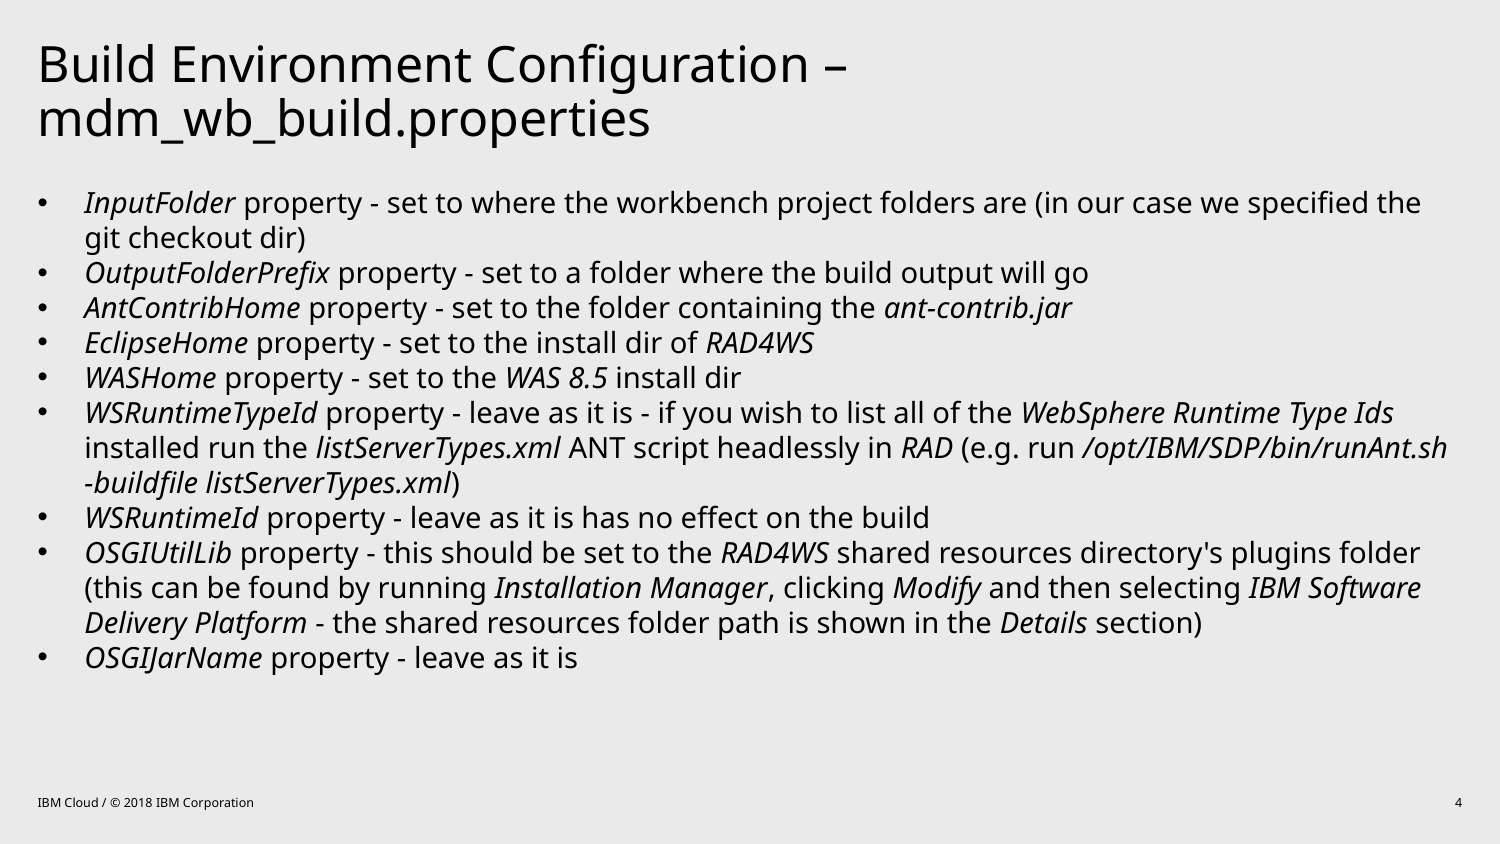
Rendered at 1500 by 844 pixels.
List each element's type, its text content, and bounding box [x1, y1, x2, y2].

title Build Environment Configuration – mdm_wb_build.properties [37, 38, 1463, 154]
slide_number 4 [1125, 791, 1463, 815]
footer IBM Cloud / © 2018 IBM Corporation [37, 791, 1088, 815]
list InputFolder property - set to where the workbench project folders are (in our case we specified the git checkout dir) OutputFolderPrefix property - set to a folder where the build output will go AntContribHome property - set to the folder containing the ant-contrib.jar EclipseHome property - set to the install dir of RAD4WS WASHome property - set to the WAS 8.5 install dir WSRuntimeTypeId property - leave as it is - if you wish to list all of the WebSphere Runtime Type Ids installed run the listServerTypes.xml ANT script headlessly in RAD (e.g. run /opt/IBM/SDP/bin/runAnt.sh -buildfile listServerTypes.xml) WSRuntimeId property - leave as it is has no effect on the build OSGIUtilLib property - this should be set to the RAD4WS shared resources directory's plugins folder (this can be found by running Installation Manager, clicking Modify and then selecting IBM Software Delivery Platform - the shared resources folder path is shown in the Details section) OSGIJarName property - leave as it is [37, 184, 1463, 773]
